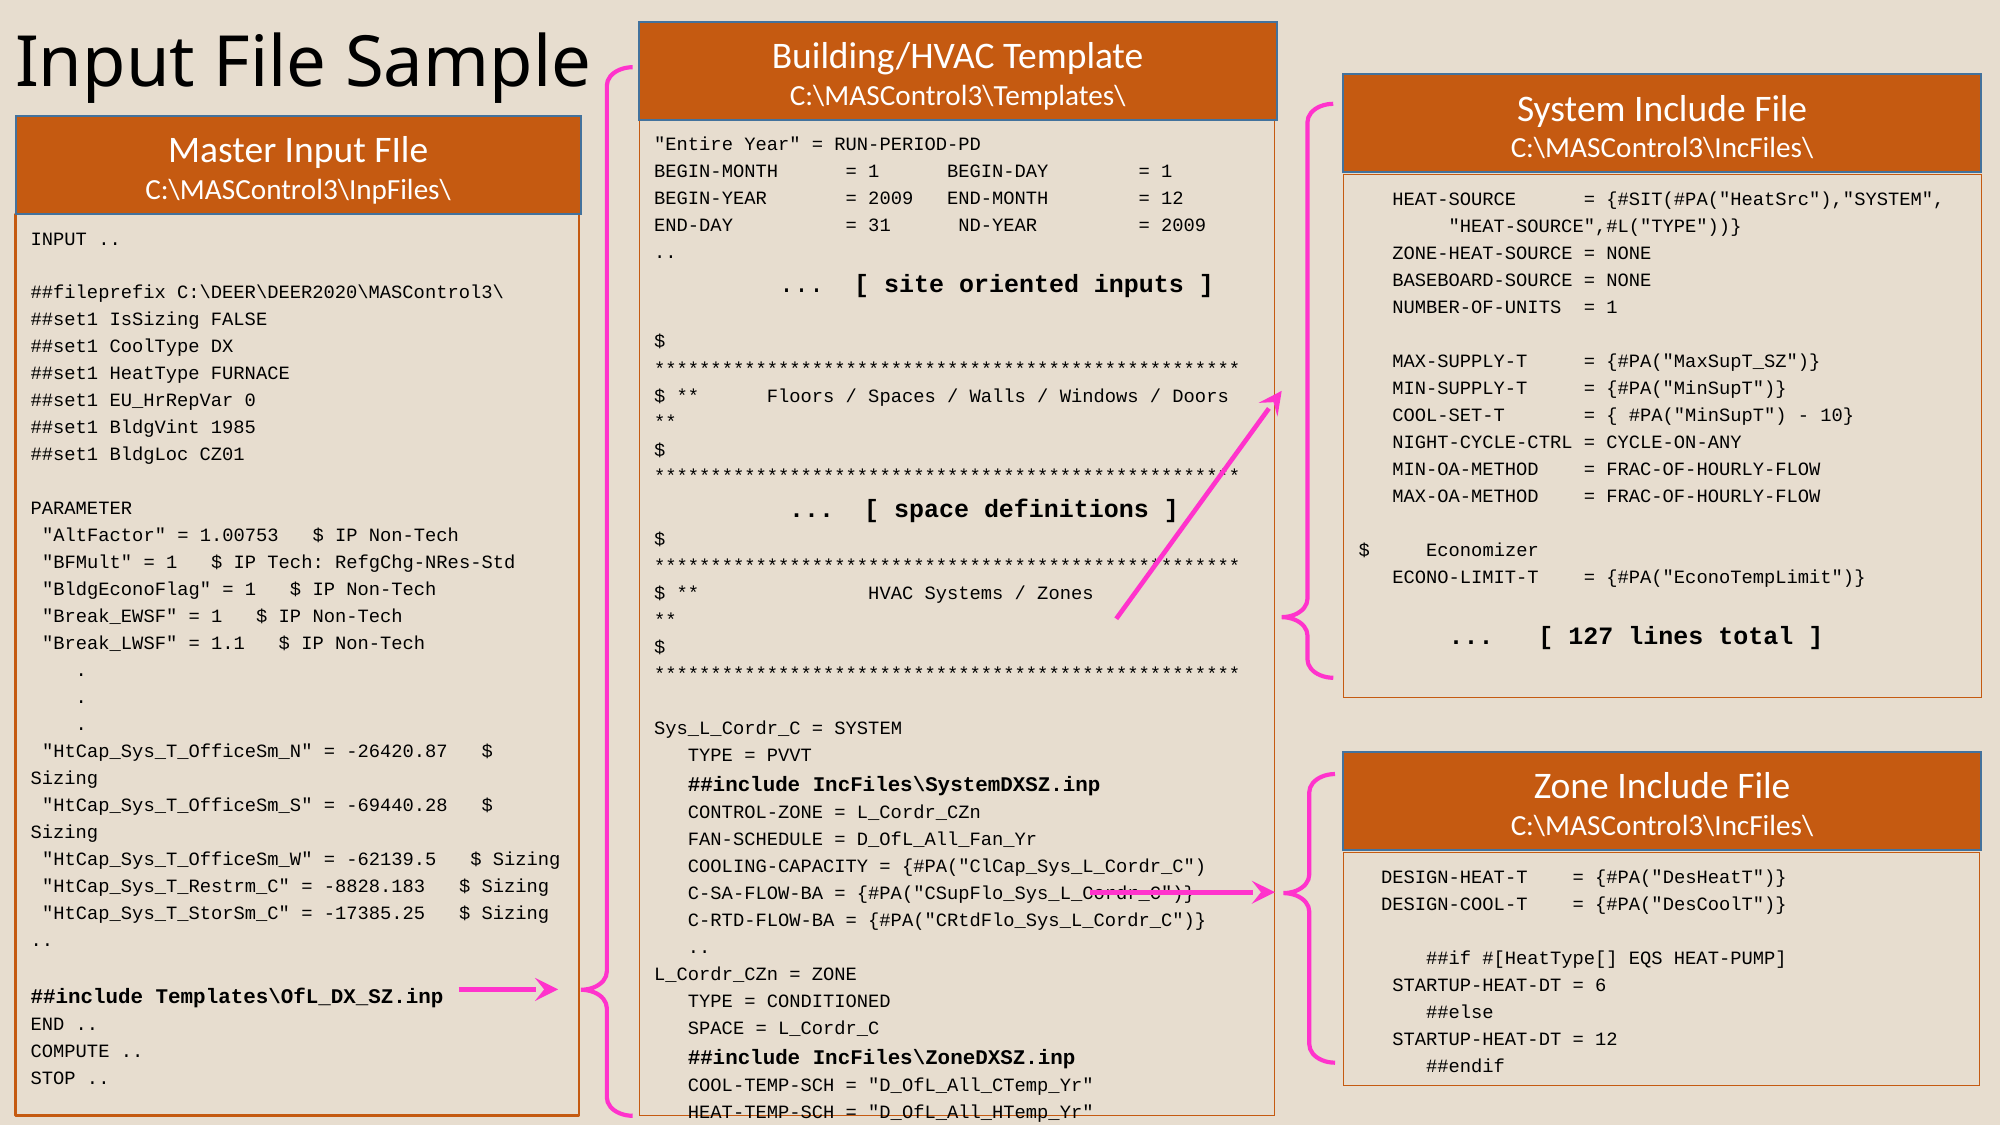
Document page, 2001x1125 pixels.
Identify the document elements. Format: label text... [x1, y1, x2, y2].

text_box [581, 66, 633, 1117]
text_box Building/HVAC Template C:\MASControl3\Templates\ [638, 21, 1278, 121]
text_box Zone Include File C:\MASControl3\IncFiles\ [1342, 751, 1982, 851]
text_box "Entire Year" = RUN-PERIOD-PD BEGIN-MONTH = 1 BEGIN-DAY = 1 BEGIN-YEAR = 2009 END-MONTH = 12 END-DAY = 31 ND-YEAR = 2009 .. ... [ site oriented inputs ] $ **************************************************** $ ** Floors / Spaces / Walls / Windows / Doors ** $ **************************************************** ... [ space definitions ] $ **************************************************** $ ** HVAC Systems / Zones ** $ **************************************************** Sys_L_Cordr_C = SYSTEM TYPE = PVVT ##include IncFiles\SystemDXSZ.inp CONTROL-ZONE = L_Cordr_CZn FAN-SCHEDULE = D_OfL_All_Fan_Yr COOLING-CAPACITY = {#PA("ClCap_Sys_L_Cordr_C") C-SA-FLOW-BA = {#PA("CSupFlo_Sys_L_Cordr_C")} C-RTD-FLOW-BA = {#PA("CRtdFlo_Sys_L_Cordr_C")} .. L_Cordr_CZn = ZONE TYPE = CONDITIONED SPACE = L_Cordr_C ##include IncFiles\ZoneDXSZ.inp COOL-TEMP-SCH = "D_OfL_All_CTemp_Yr" HEAT-TEMP-SCH = "D_OfL_All_HTemp_Yr" OA-FLOW/AREA = ( 0.15 ) MIN-FLOW/AREA = 0.15 .. ... [ more systems and zones ] [639, 121, 1275, 1116]
title Input File Sample [0, 7, 611, 120]
text_box DESIGN-HEAT-T = {#PA("DesHeatT")} DESIGN-COOL-T = {#PA("DesCoolT")} ##if #[HeatType[] EQS HEAT-PUMP] STARTUP-HEAT-DT = 6 ##else STARTUP-HEAT-DT = 12 ##endif [1343, 852, 1980, 1086]
text_box Master Input FIle C:\MASControl3\InpFiles\ [15, 115, 582, 215]
text_box HEAT-SOURCE = {#SIT(#PA("HeatSrc"),"SYSTEM", "HEAT-SOURCE",#L("TYPE"))} ZONE-HEAT-SOURCE = NONE BASEBOARD-SOURCE = NONE NUMBER-OF-UNITS = 1 MAX-SUPPLY-T = {#PA("MaxSupT_SZ")} MIN-SUPPLY-T = {#PA("MinSupT")} COOL-SET-T = { #PA("MinSupT") - 10} NIGHT-CYCLE-CTRL = CYCLE-ON-ANY MIN-OA-METHOD = FRAC-OF-HOURLY-FLOW MAX-OA-METHOD = FRAC-OF-HOURLY-FLOW $ Economizer ECONO-LIMIT-T = {#PA("EconoTempLimit")} ... [ 127 lines total ] [1343, 174, 1982, 698]
text_box [1283, 773, 1336, 1064]
text_box [1281, 103, 1334, 679]
text_box System Include File C:\MASControl3\IncFiles\ [1342, 73, 1982, 173]
list INPUT .. ##fileprefix C:\DEER\DEER2020\MASControl3\ ##set1 IsSizing FALSE ##set1 CoolType DX ##set1 HeatType FURNACE ##set1 EU_HrRepVar 0 ##set1 BldgVint 1985 ##set1 BldgLoc CZ01 PARAMETER "AltFactor" = 1.00753 $ IP Non-Tech "BFMult" = 1 $ IP Tech: RefgChg-NRes-Std "BldgEconoFlag" = 1 $ IP Non-Tech "Break_EWSF" = 1 $ IP Non-Tech "Break_LWSF" = 1.1 $ IP Non-Tech . . . "HtCap_Sys_T_OfficeSm_N" = -26420.87 $ Sizing "HtCap_Sys_T_OfficeSm_S" = -69440.28 $ Sizing "HtCap_Sys_T_OfficeSm_W" = -62139.5 $ Sizing "HtCap_Sys_T_Restrm_C" = -8828.183 $ Sizing "HtCap_Sys_T_StorSm_C" = -17385.25 $ Sizing .. ##include Templates\OfL_DX_SZ.inp END .. COMPUTE .. STOP .. [15, 215, 579, 1116]
